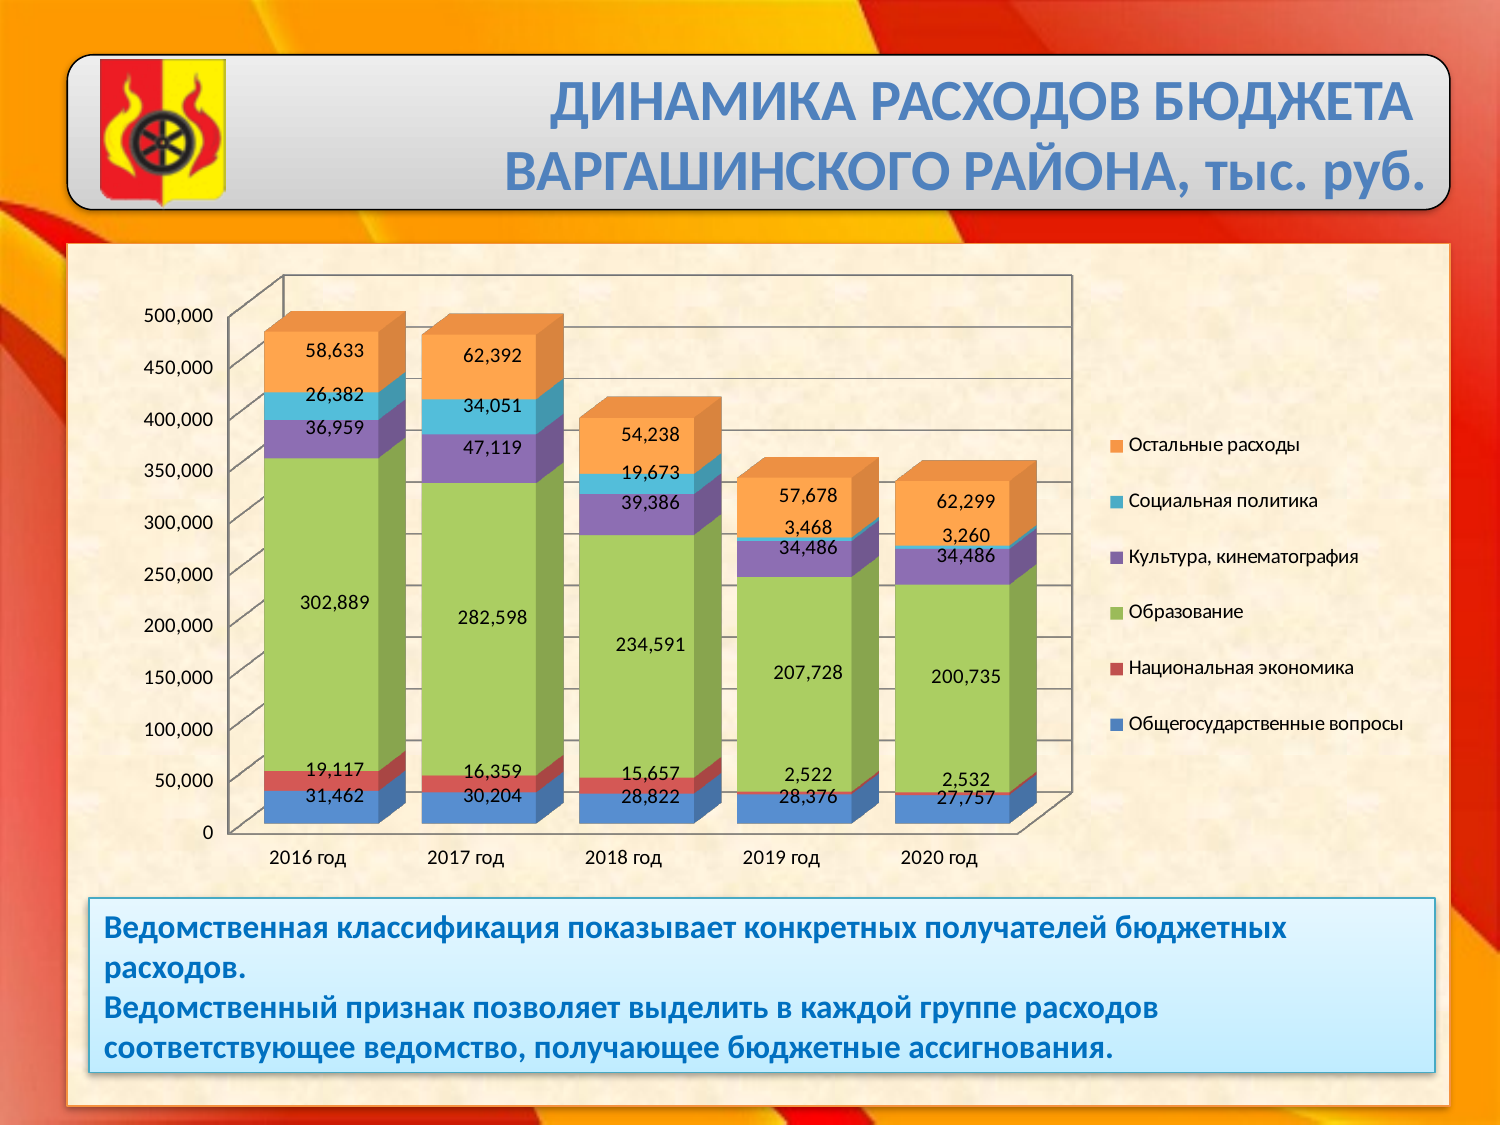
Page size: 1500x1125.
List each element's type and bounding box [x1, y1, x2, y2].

chart [111, 262, 1426, 882]
picture [0, 0, 1500, 1125]
